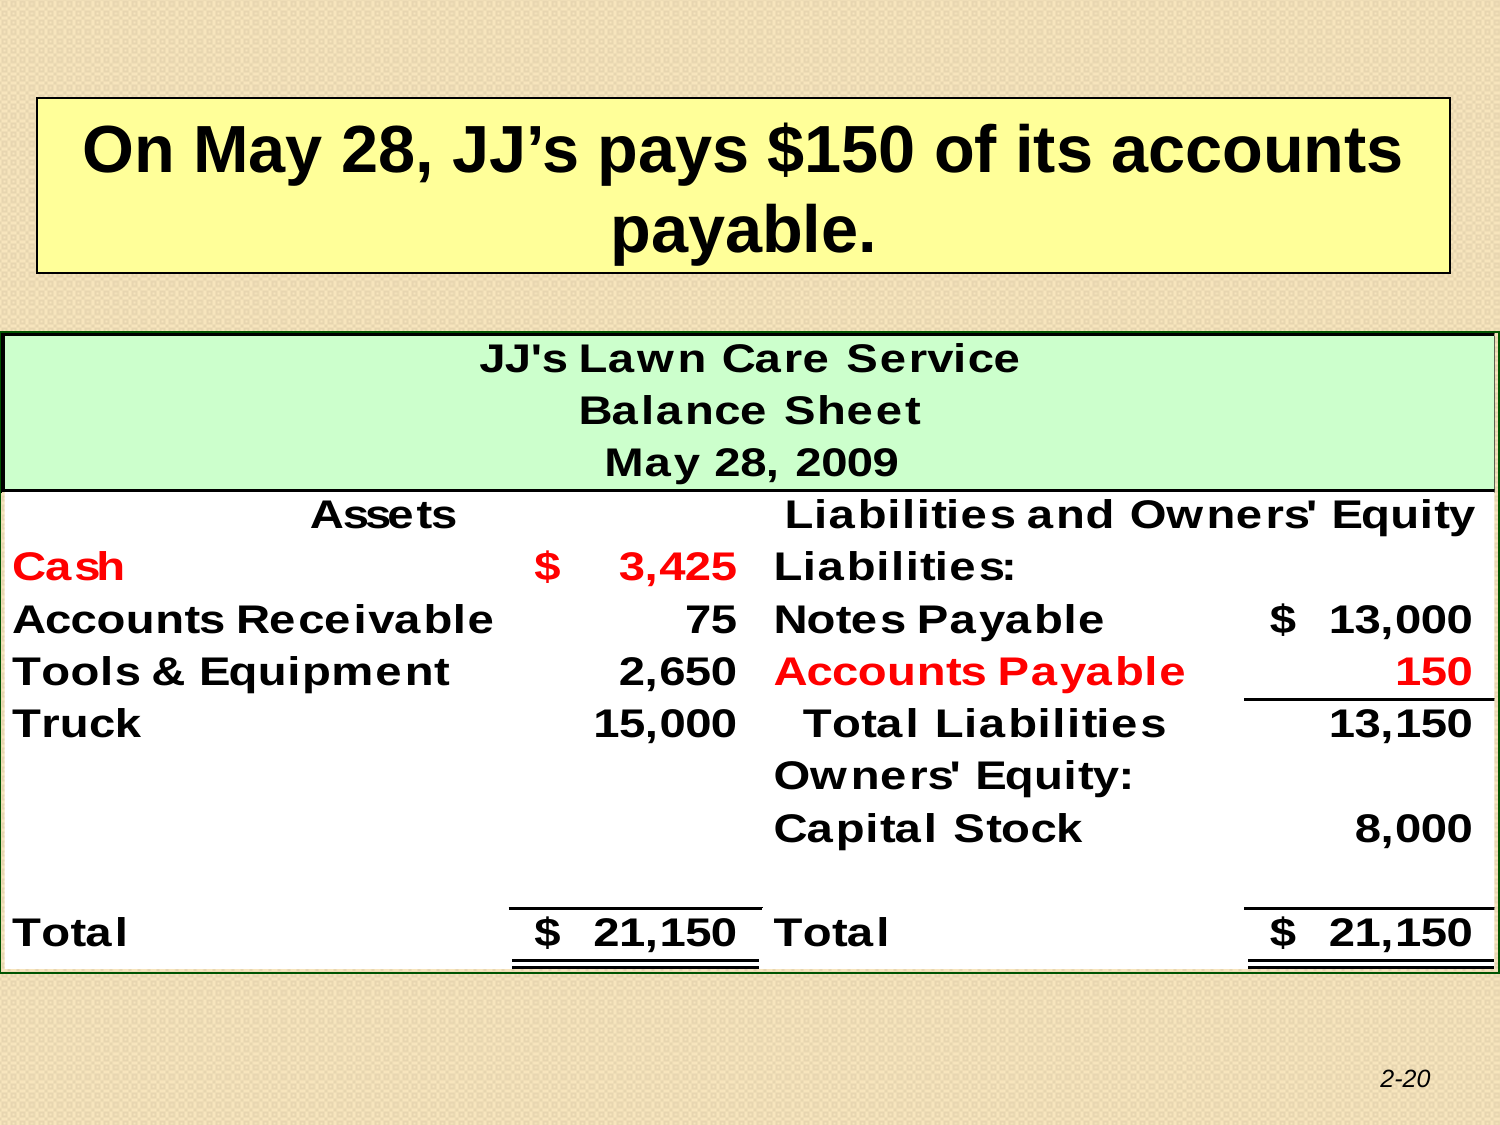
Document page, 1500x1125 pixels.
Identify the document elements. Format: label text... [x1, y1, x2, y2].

text_box On May 28, JJ’s pays $150 of its accounts payable. [37, 98, 1450, 273]
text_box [0, 332, 1499, 973]
